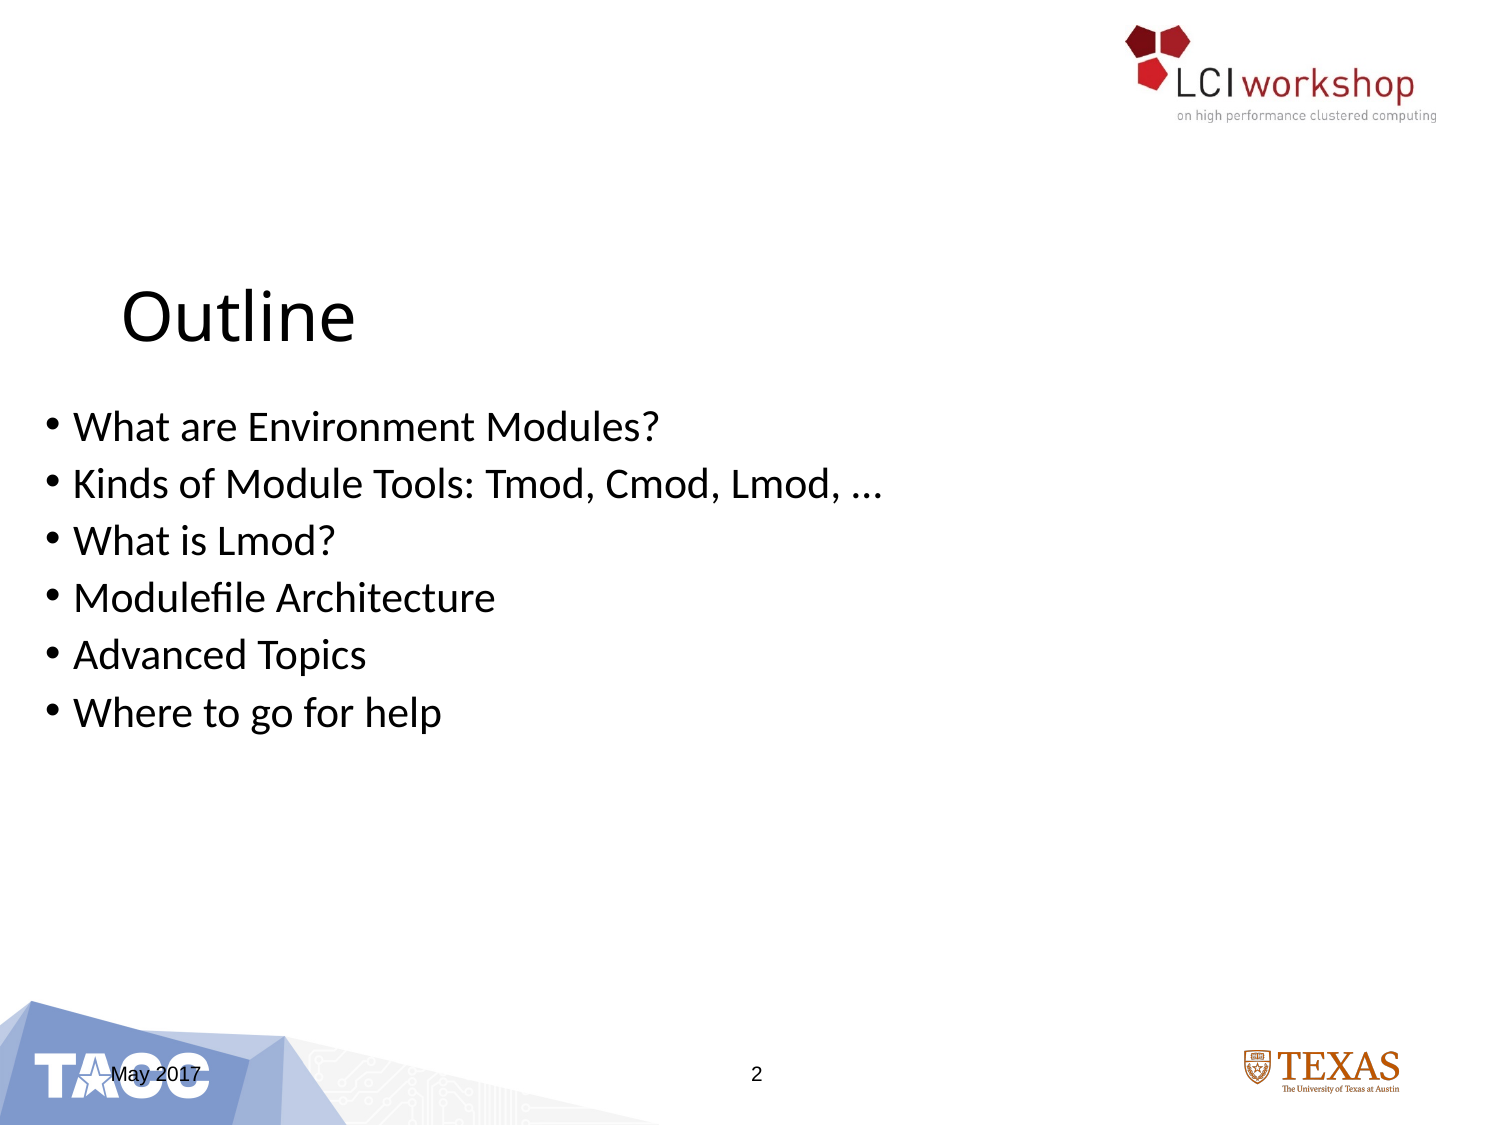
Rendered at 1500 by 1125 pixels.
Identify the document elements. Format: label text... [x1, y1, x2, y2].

title Outline [111, 236, 1426, 399]
list What are Environment Modules? Kinds of Module Tools: Tmod, Cmod, Lmod, … What is Lmod? Modulefile Architecture Advanced Topics Where to go for help [36, 399, 1463, 754]
picture [1125, 25, 1436, 123]
text_box May 2017 [103, 1052, 441, 1093]
picture [0, 999, 659, 1125]
slide_number 2 [740, 1053, 771, 1092]
picture [1210, 1017, 1433, 1125]
